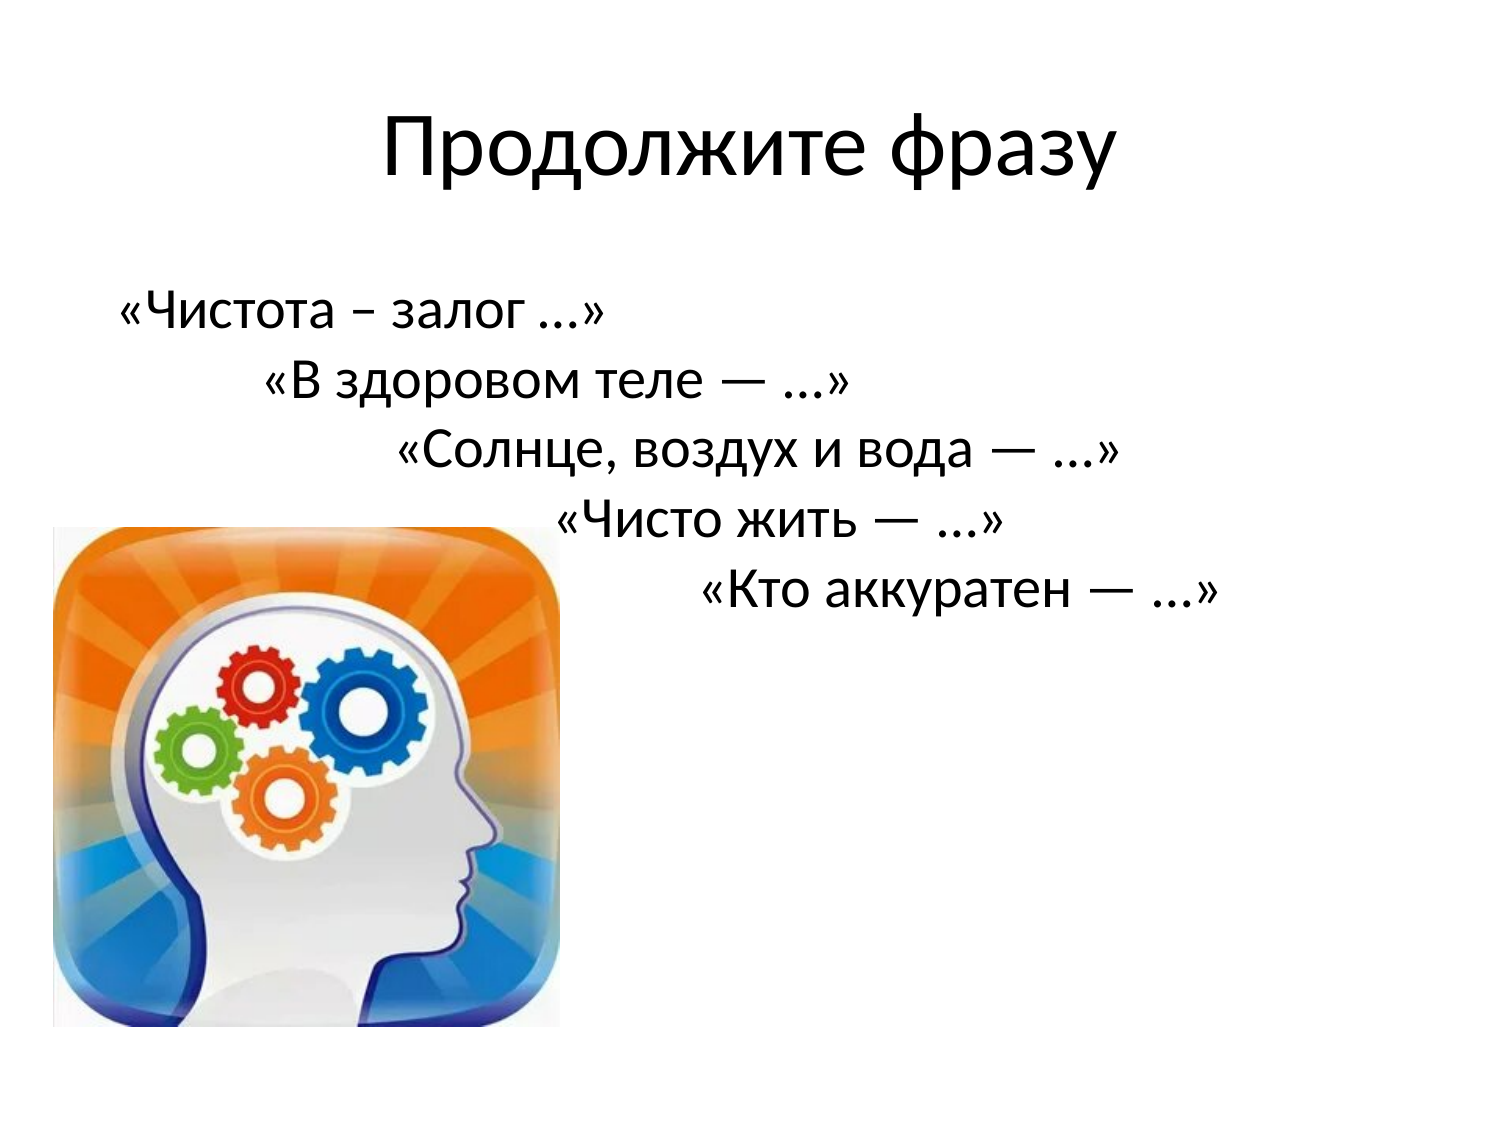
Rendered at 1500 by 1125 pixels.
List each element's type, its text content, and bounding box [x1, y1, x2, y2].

list «Чистота – залог …» «В здоровом теле — …» «Солнце, воздух и вода — …» «Чисто жить — …» «Кто аккуратен — …» [100, 262, 1425, 1005]
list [52, 526, 560, 1028]
title Продолжите фразу [75, 45, 1425, 233]
